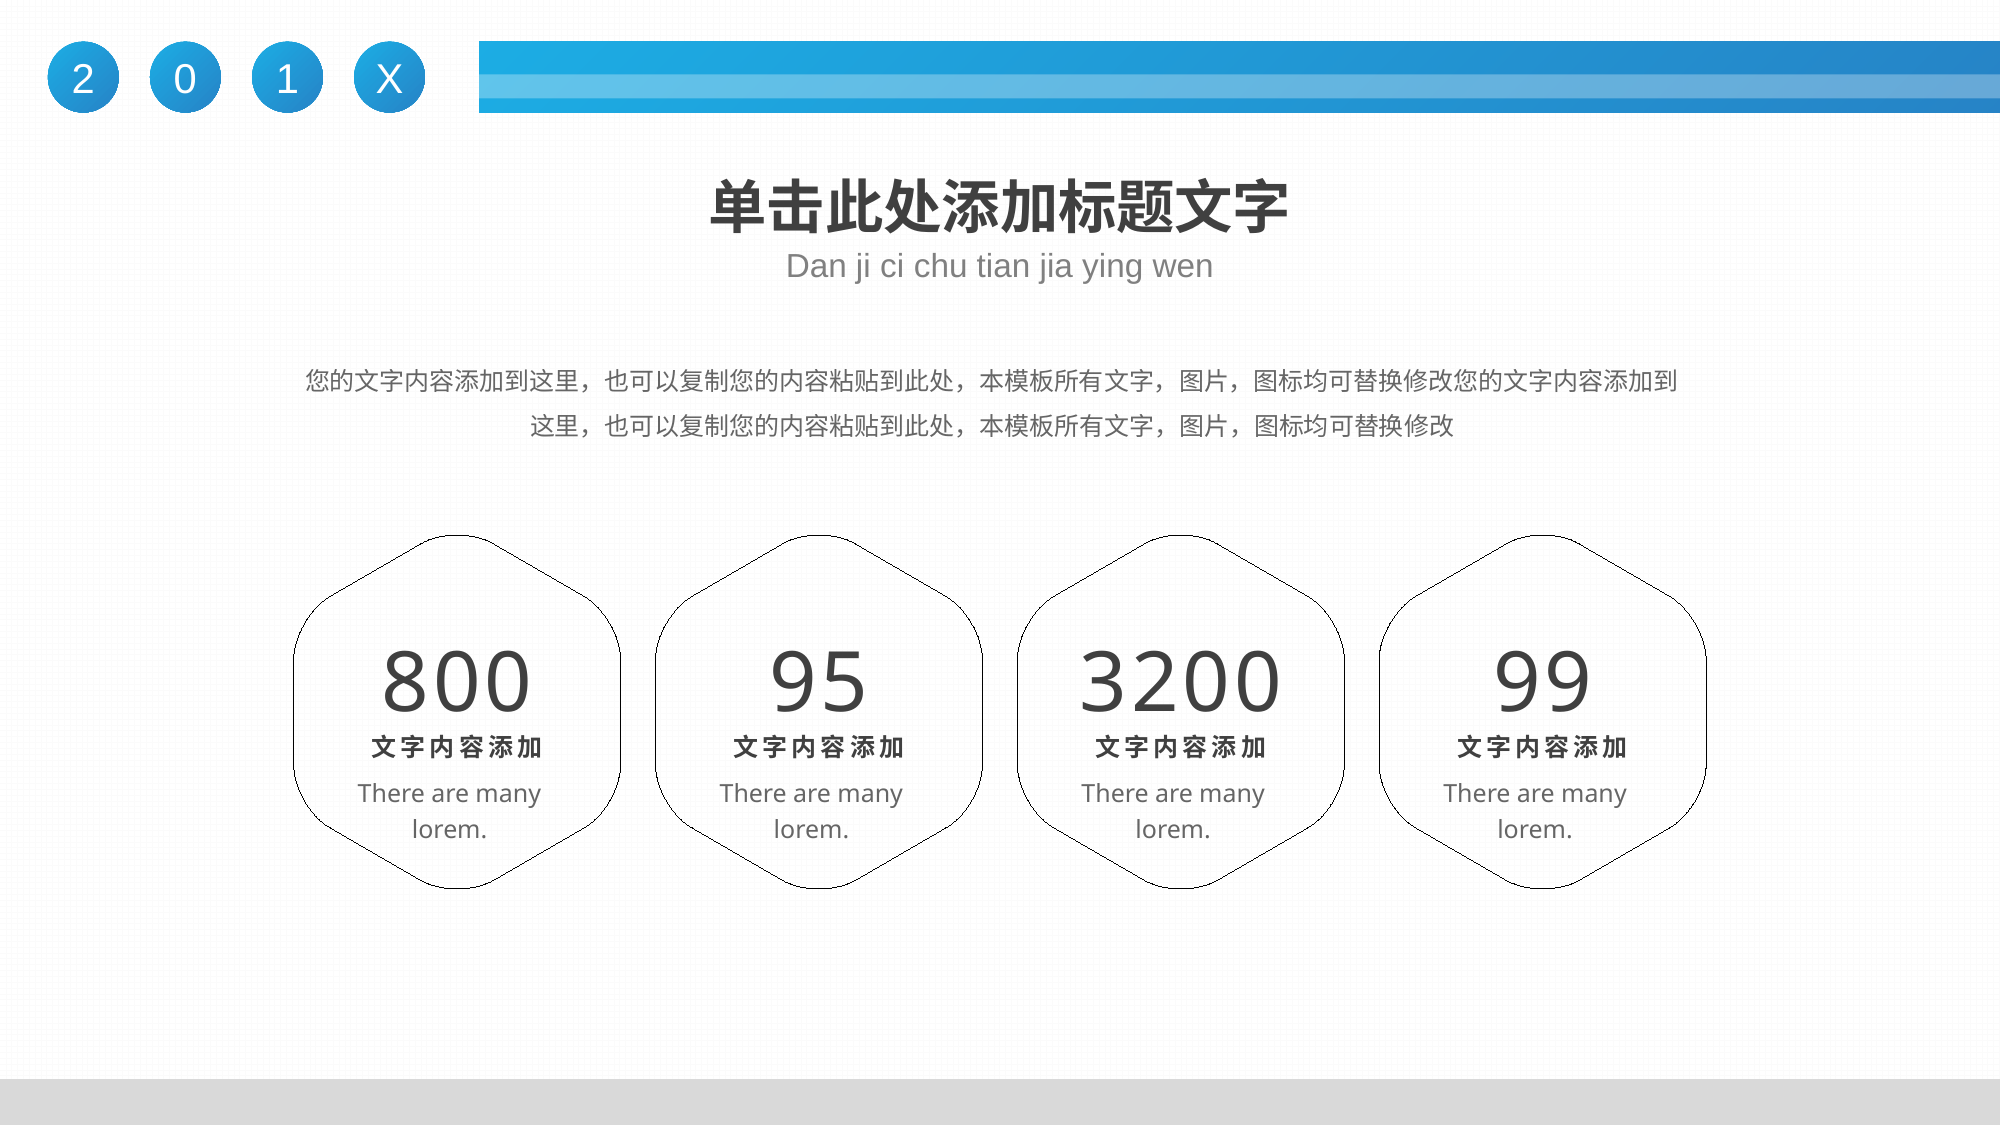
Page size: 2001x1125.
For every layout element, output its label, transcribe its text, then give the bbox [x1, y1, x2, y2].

text_box Dan ji ci chu tian jia ying wen [693, 241, 1307, 298]
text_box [293, 535, 1707, 889]
title 单击此处添加标题文字 [293, 171, 1707, 253]
text_box 您的文字内容添加到这里，也可以复制您的内容粘贴到此处，本模板所有文字，图片，图标均可替换修改您的文字内容添加到这里，也可以复制您的内容粘贴到此处，本模板所有文字，图片，图标均可替换修改 [293, 350, 1707, 441]
